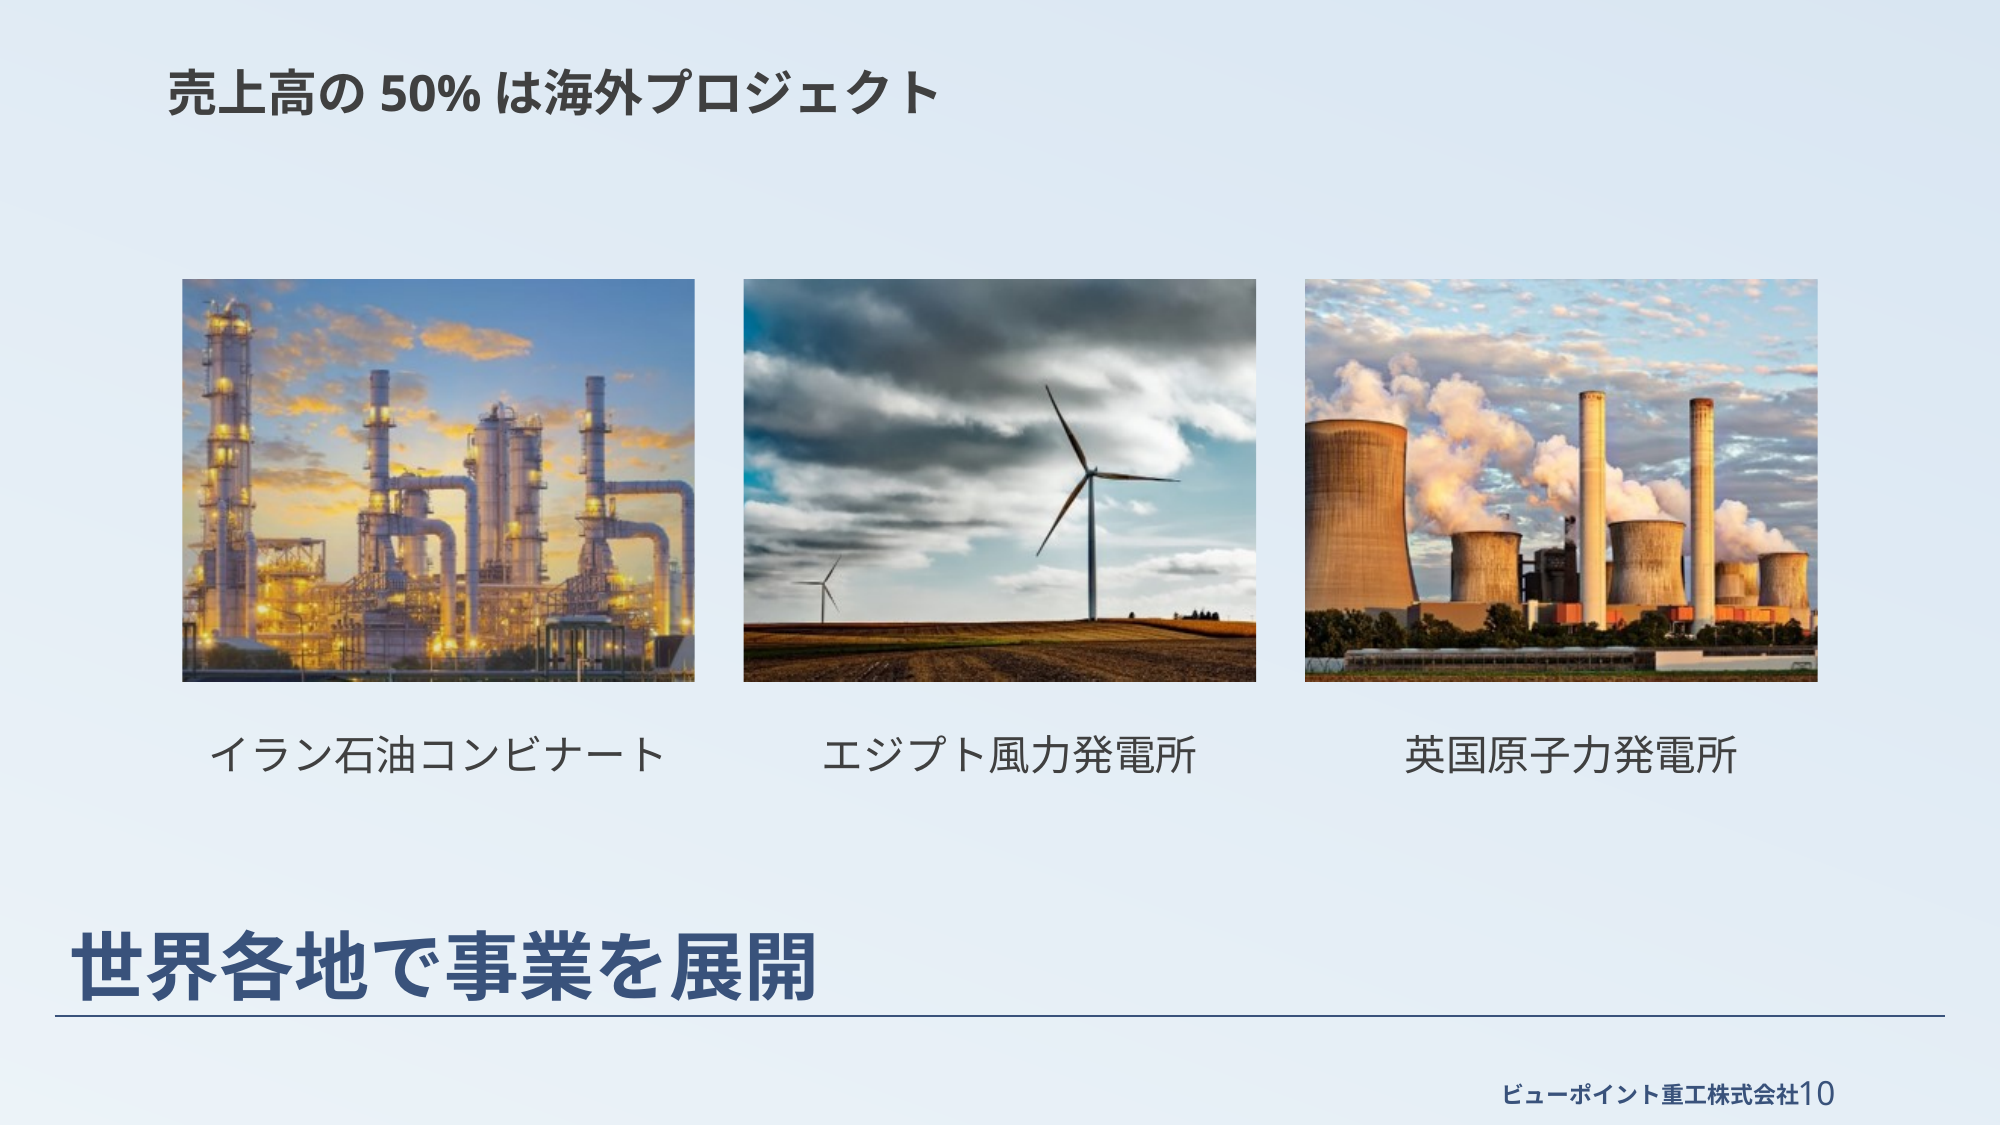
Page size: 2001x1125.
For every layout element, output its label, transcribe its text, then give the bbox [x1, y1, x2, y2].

text_box 英国原子力発電所 [1389, 721, 1754, 787]
picture [182, 279, 695, 682]
picture [743, 279, 1257, 682]
picture [1305, 279, 1818, 682]
title 世界各地で事業を展開 [54, 923, 1855, 1017]
text_box エジプト風力発電所 [806, 721, 1213, 787]
text_box 売上高の50%は海外プロジェクト [152, 54, 959, 130]
text_box イラン石油コンビナート [193, 721, 683, 787]
